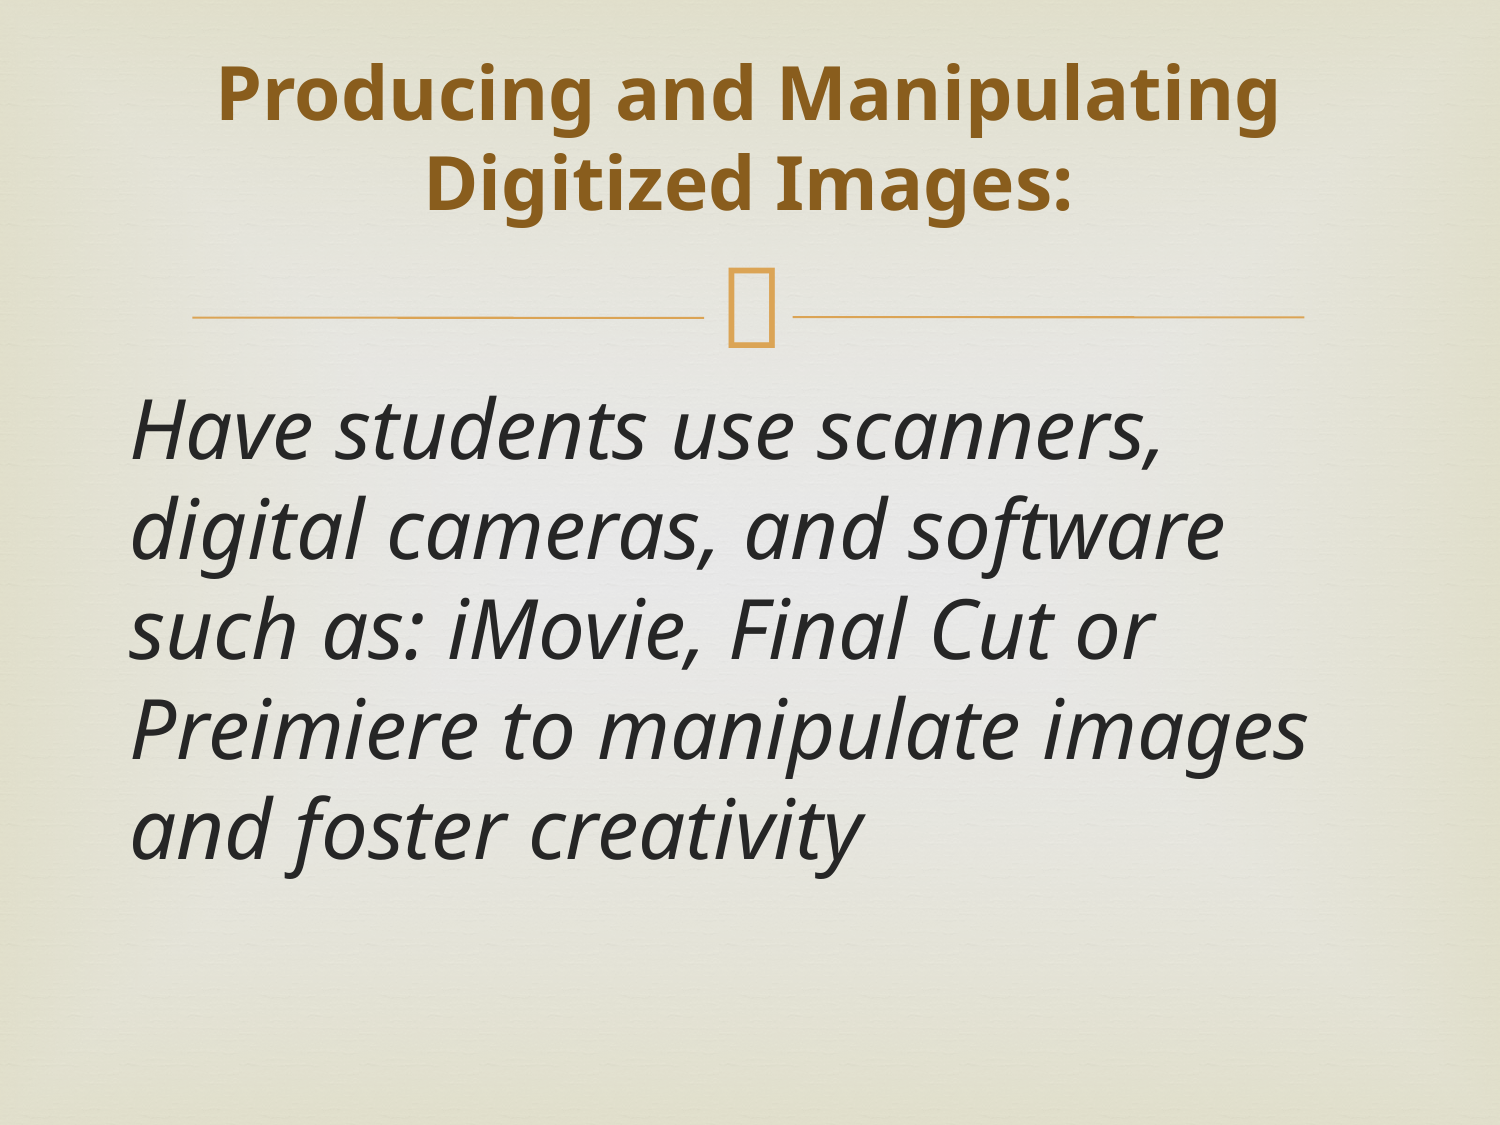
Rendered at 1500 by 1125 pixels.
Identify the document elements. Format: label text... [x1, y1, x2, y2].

list Have students use scanners, digital cameras, and software such as: iMovie, Final Cut or Preimiere to manipulate images and foster creativity [114, 368, 1386, 1005]
title Producing and Manipulating Digitized Images: [112, 93, 1386, 267]
